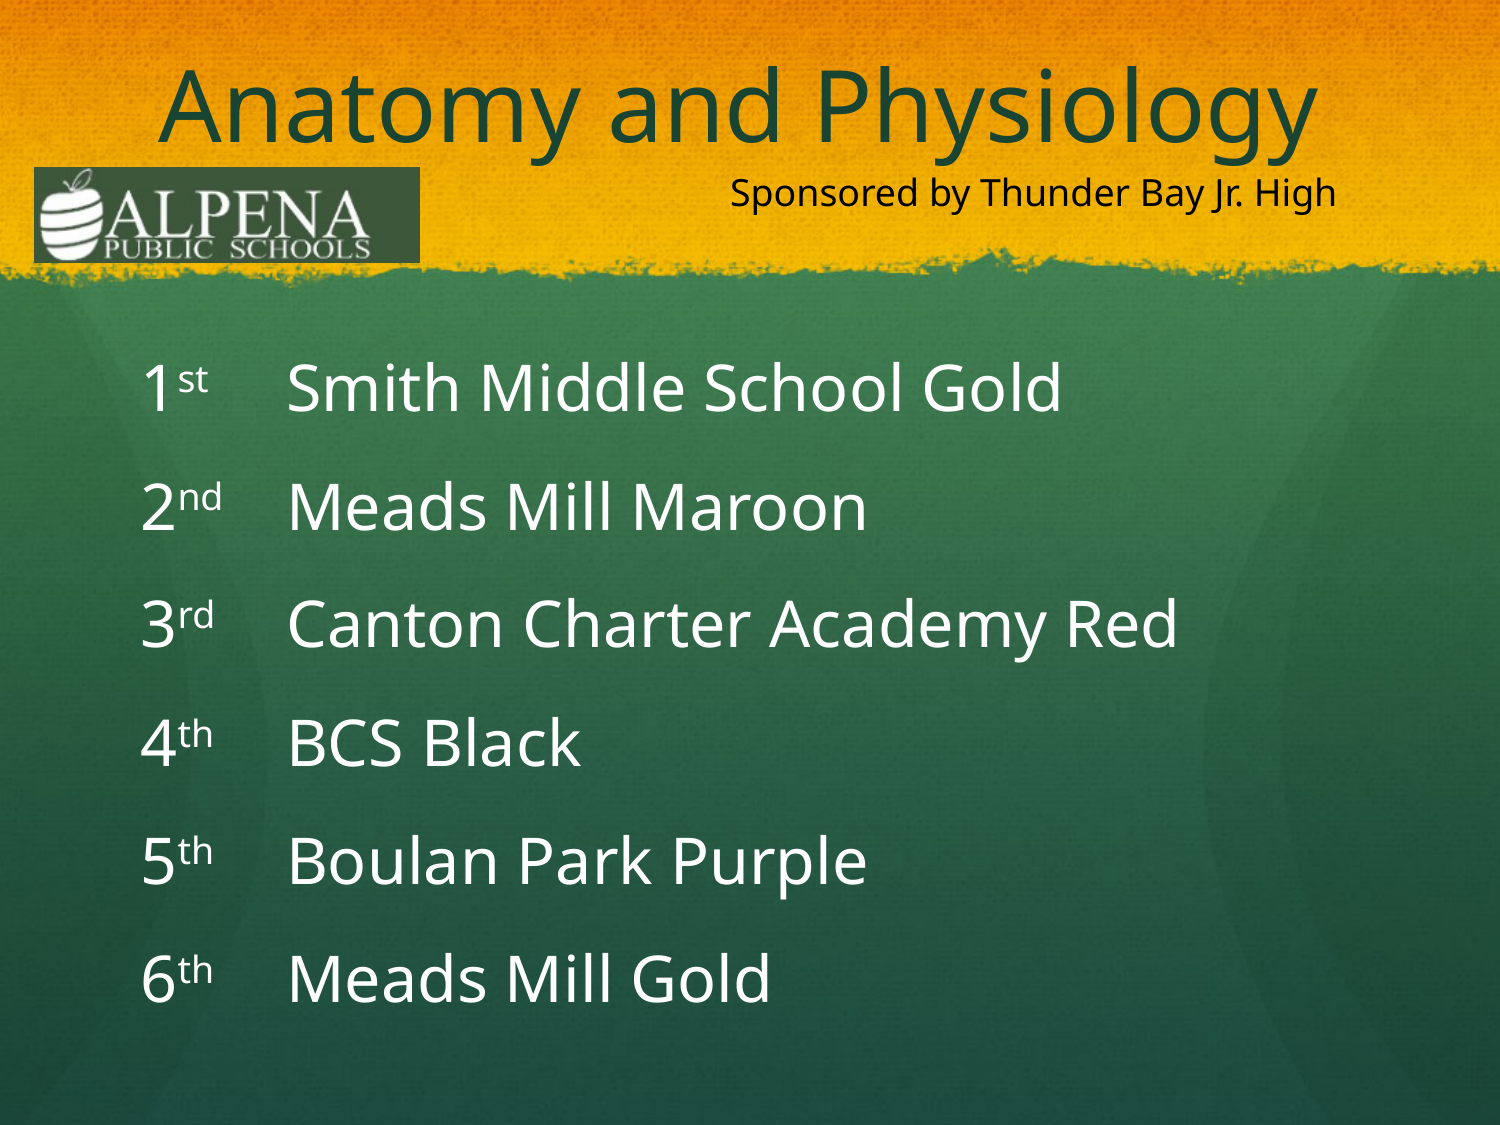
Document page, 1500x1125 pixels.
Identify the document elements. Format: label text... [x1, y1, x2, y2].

title Anatomy and Physiology [125, 13, 1353, 193]
list 1st Smith Middle School Gold 2nd Meads Mill Maroon 3rd Canton Charter Academy Red 4th BCS Black 5th Boulan Park Purple 6th Meads Mill Gold [125, 339, 1375, 1026]
text_box Sponsored by Thunder Bay Jr. High [695, 161, 1353, 222]
picture [0, 0, 1500, 1125]
